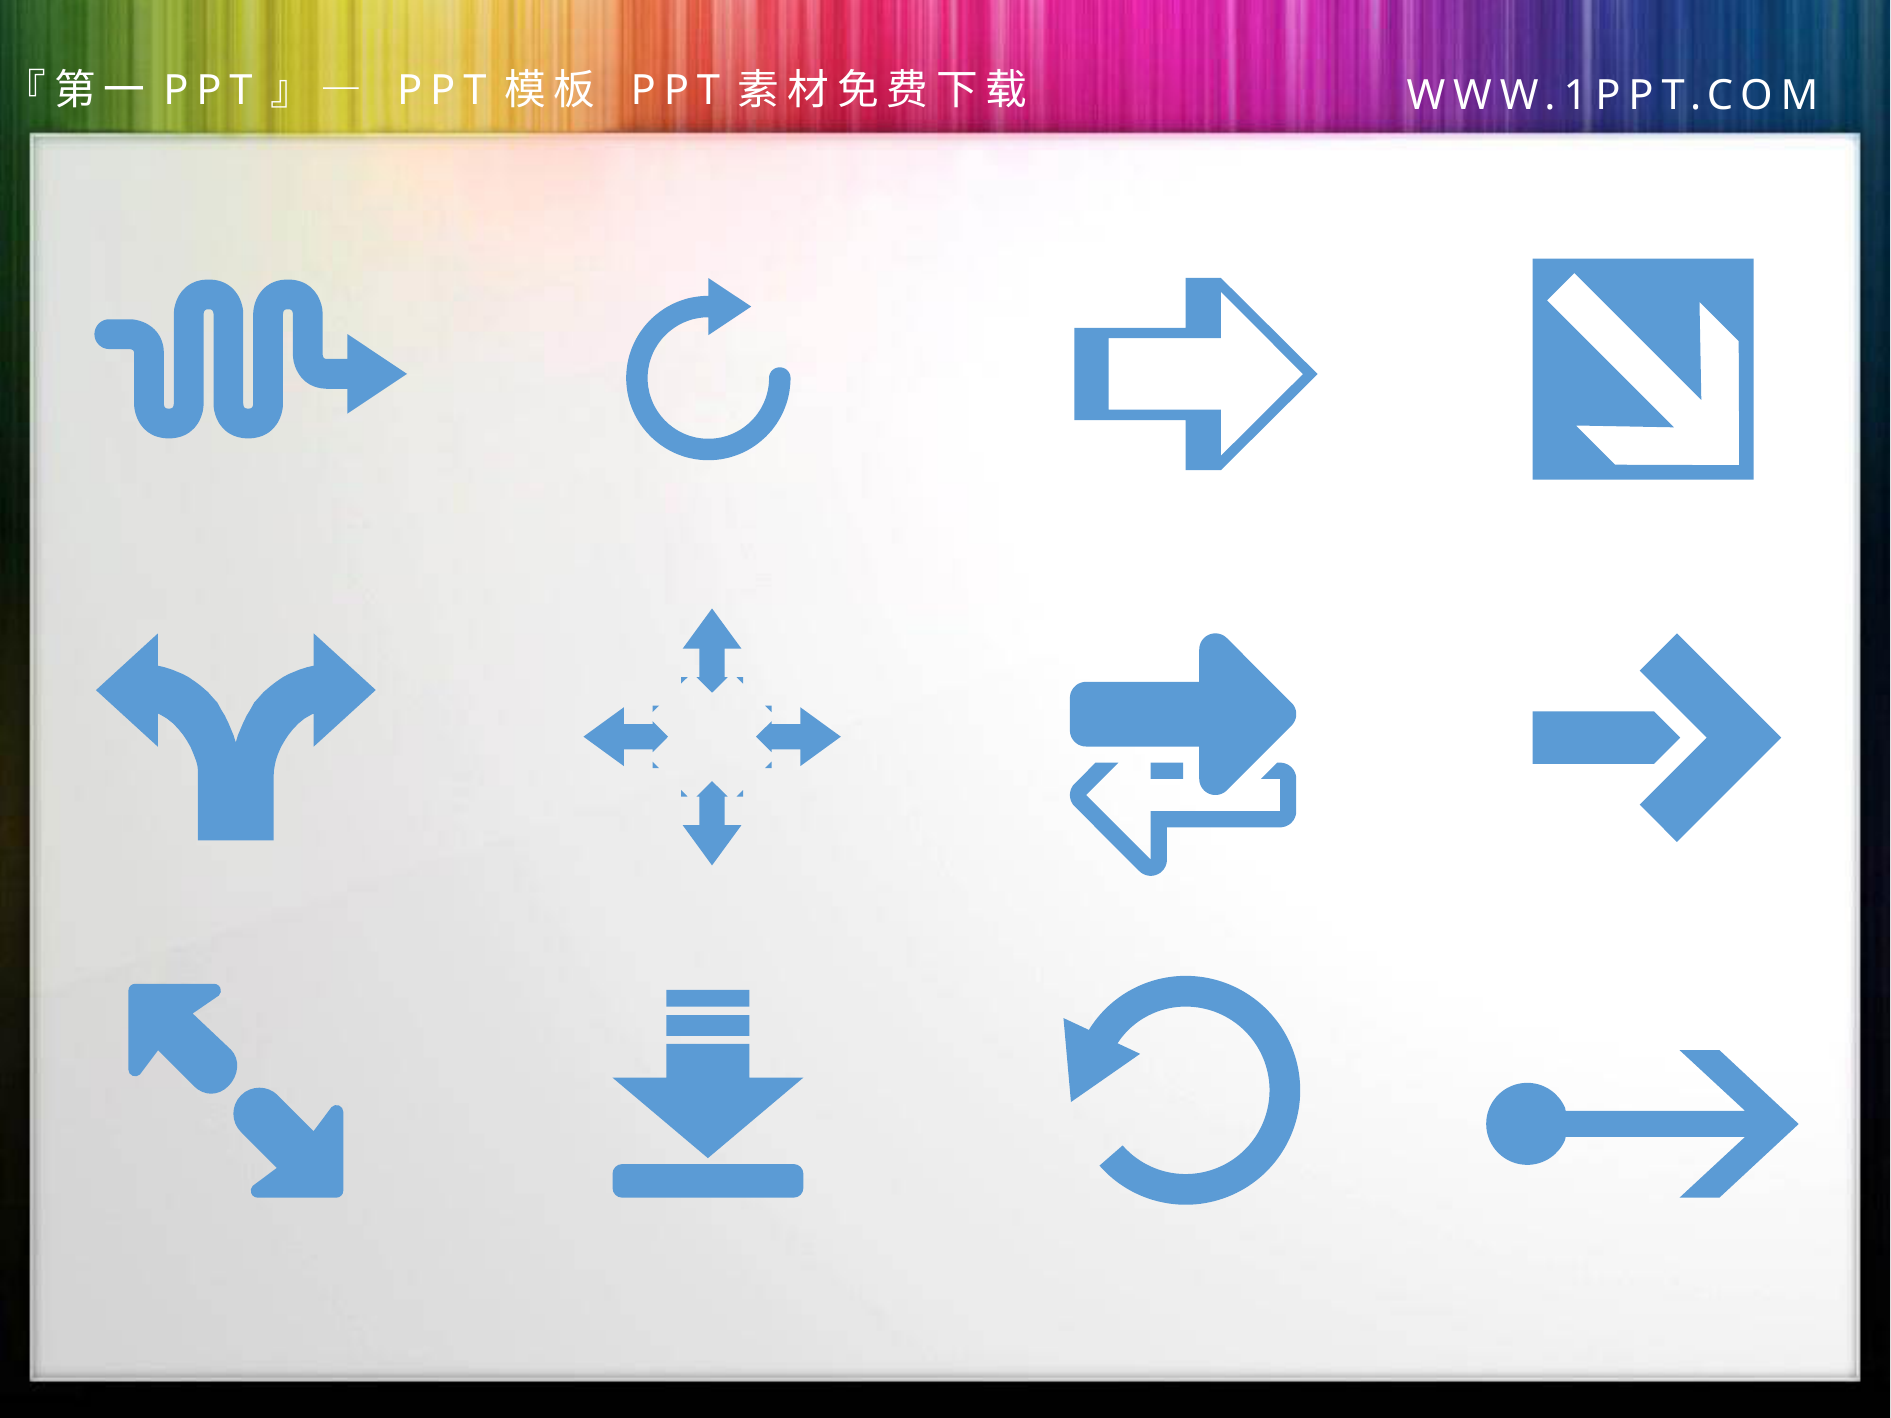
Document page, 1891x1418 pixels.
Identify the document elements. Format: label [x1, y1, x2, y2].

text_box [626, 278, 791, 461]
text_box [736, 677, 744, 684]
text_box [612, 1164, 804, 1198]
text_box [682, 781, 742, 866]
text_box [1639, 633, 1782, 842]
text_box [1532, 711, 1681, 764]
text_box [1074, 277, 1318, 471]
text_box [583, 707, 669, 767]
text_box [666, 1015, 750, 1036]
text_box [765, 761, 772, 769]
text_box [736, 790, 744, 797]
text_box [94, 279, 408, 439]
text_box [652, 705, 660, 713]
text_box [756, 707, 841, 767]
text_box [1486, 1050, 1799, 1198]
text_box [1532, 258, 1754, 480]
text_box [1069, 633, 1297, 795]
text_box [95, 633, 376, 841]
text_box [681, 677, 688, 684]
text_box [681, 789, 688, 797]
text_box [128, 983, 238, 1094]
text_box [1069, 762, 1297, 876]
text_box [233, 1087, 344, 1198]
picture [0, 0, 1891, 1418]
text_box [652, 761, 660, 769]
text_box [1063, 975, 1301, 1205]
text_box [682, 608, 742, 693]
text_box [666, 989, 750, 1007]
text_box [612, 1043, 804, 1159]
text_box [765, 705, 772, 713]
